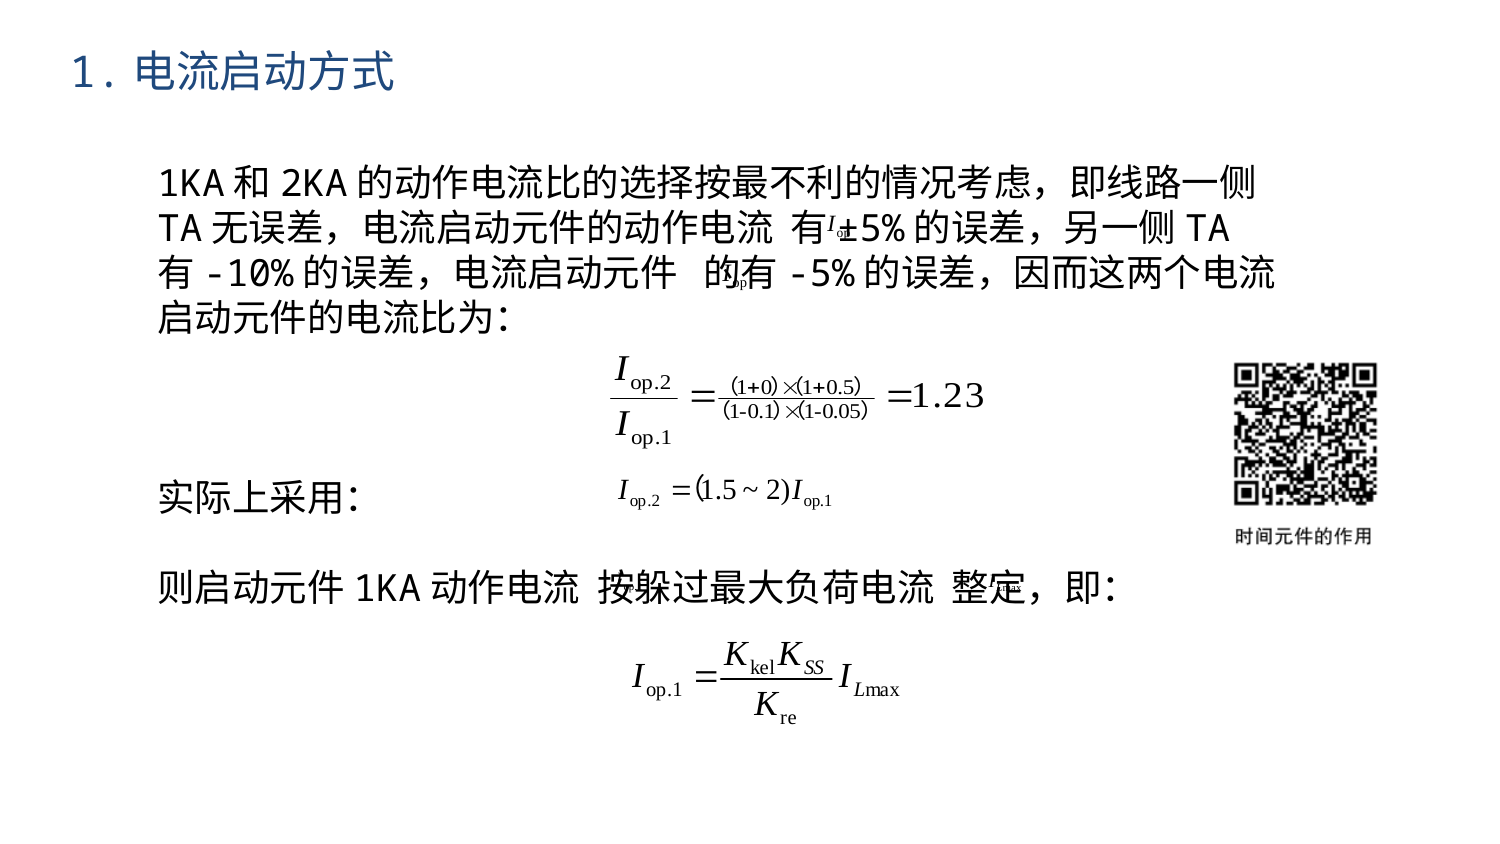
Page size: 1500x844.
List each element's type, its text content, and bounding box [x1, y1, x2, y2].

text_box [984, 568, 1026, 597]
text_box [822, 207, 855, 246]
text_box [612, 469, 838, 517]
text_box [612, 566, 646, 597]
picture [1193, 327, 1394, 563]
text_box 1KA和2KA的动作电流比的选择按最不利的情况考虑，即线路一侧TA无误差，电流启动元件的动作电流 有±5%的误差，另一侧TA有-10%的误差，电流启动元件 的有-5%的误差，因而这两个电流启动元件的电流比为： 实际上采用： 则启动元件1KA动作电流 按躲过最大负荷电流 整定，即： [142, 151, 1309, 661]
text_box 1.电流启动方式 [54, 36, 715, 108]
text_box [604, 343, 986, 456]
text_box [625, 631, 908, 733]
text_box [717, 255, 752, 296]
